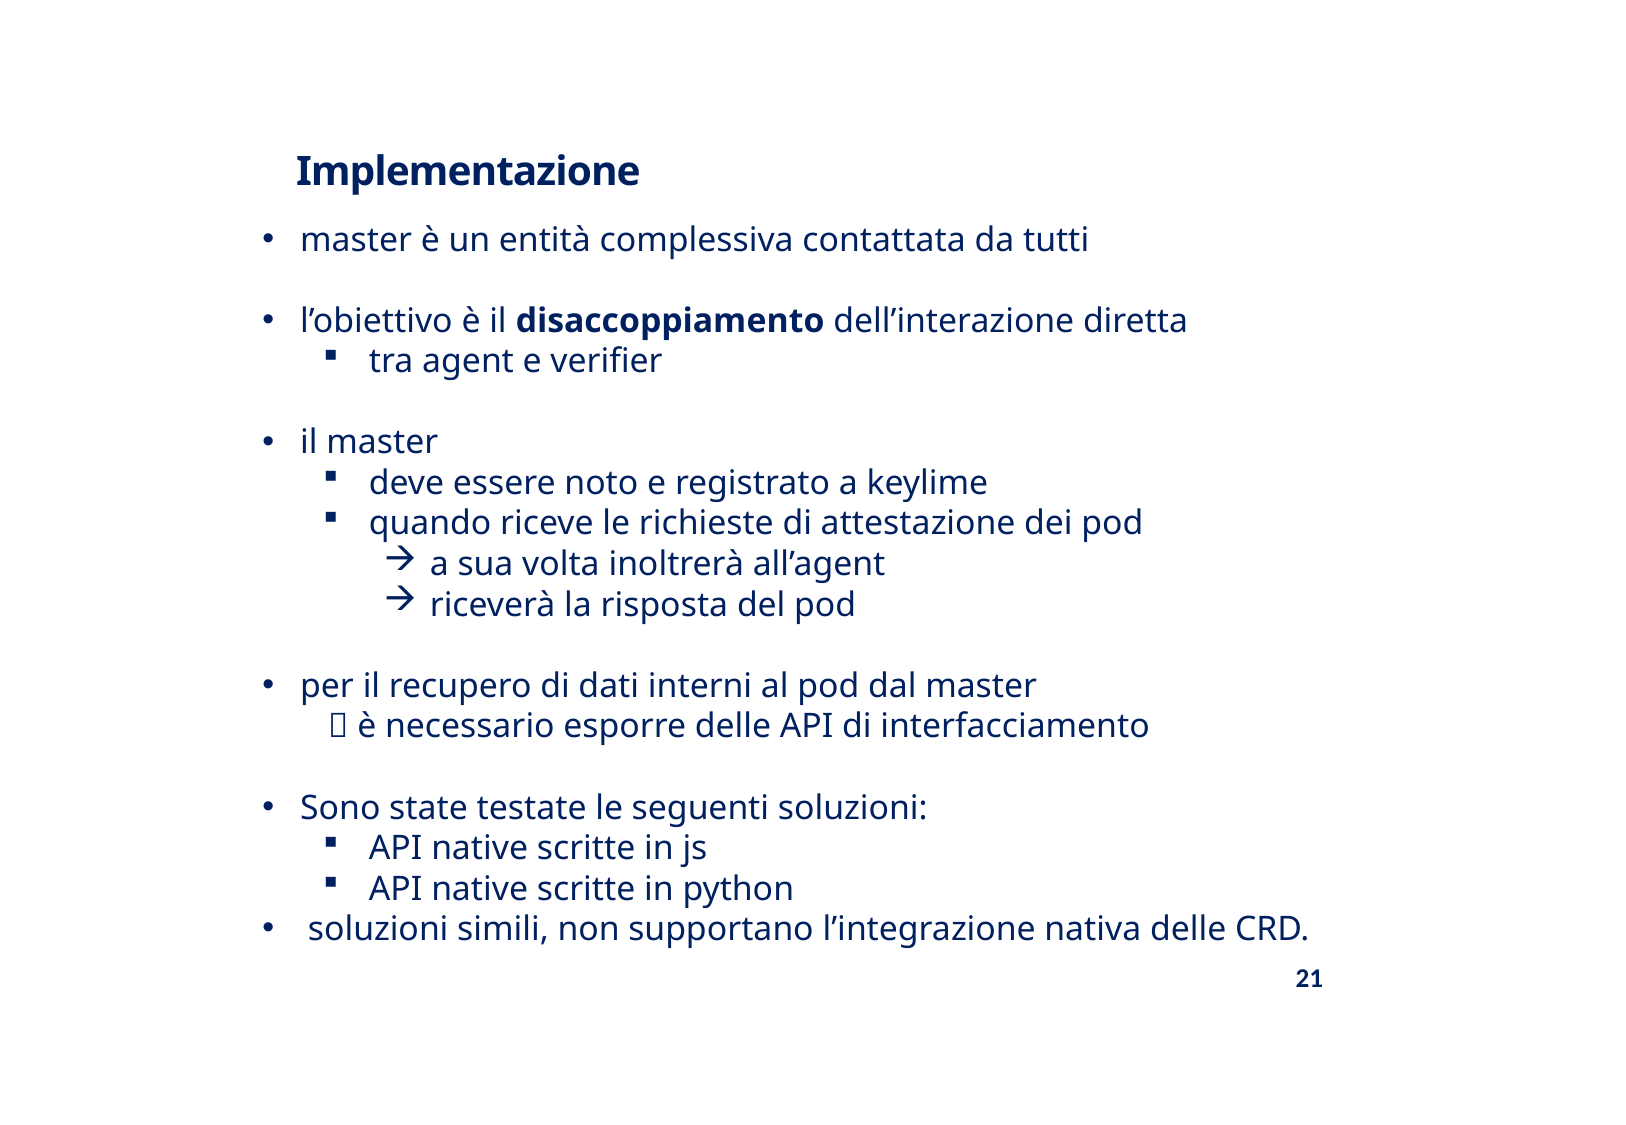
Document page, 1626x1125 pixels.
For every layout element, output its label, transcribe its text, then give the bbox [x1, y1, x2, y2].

text_box master è un entità complessiva contattata da tutti l’obiettivo è il disaccoppiamento dell’interazione diretta tra agent e verifier il master deve essere noto e registrato a keylime quando riceve le richieste di attestazione dei pod a sua volta inoltrerà all’agent riceverà la risposta del pod per il recupero di dati interni al pod dal master  è necessario esporre delle API di interfacciamento Sono state testate le seguenti soluzioni: API native scritte in js API native scritte in python soluzioni simili, non supportano l’integrazione nativa delle CRD. [247, 209, 1422, 1118]
text_box Implementazione [283, 80, 1357, 200]
slide_number 21 [1063, 952, 1339, 1002]
